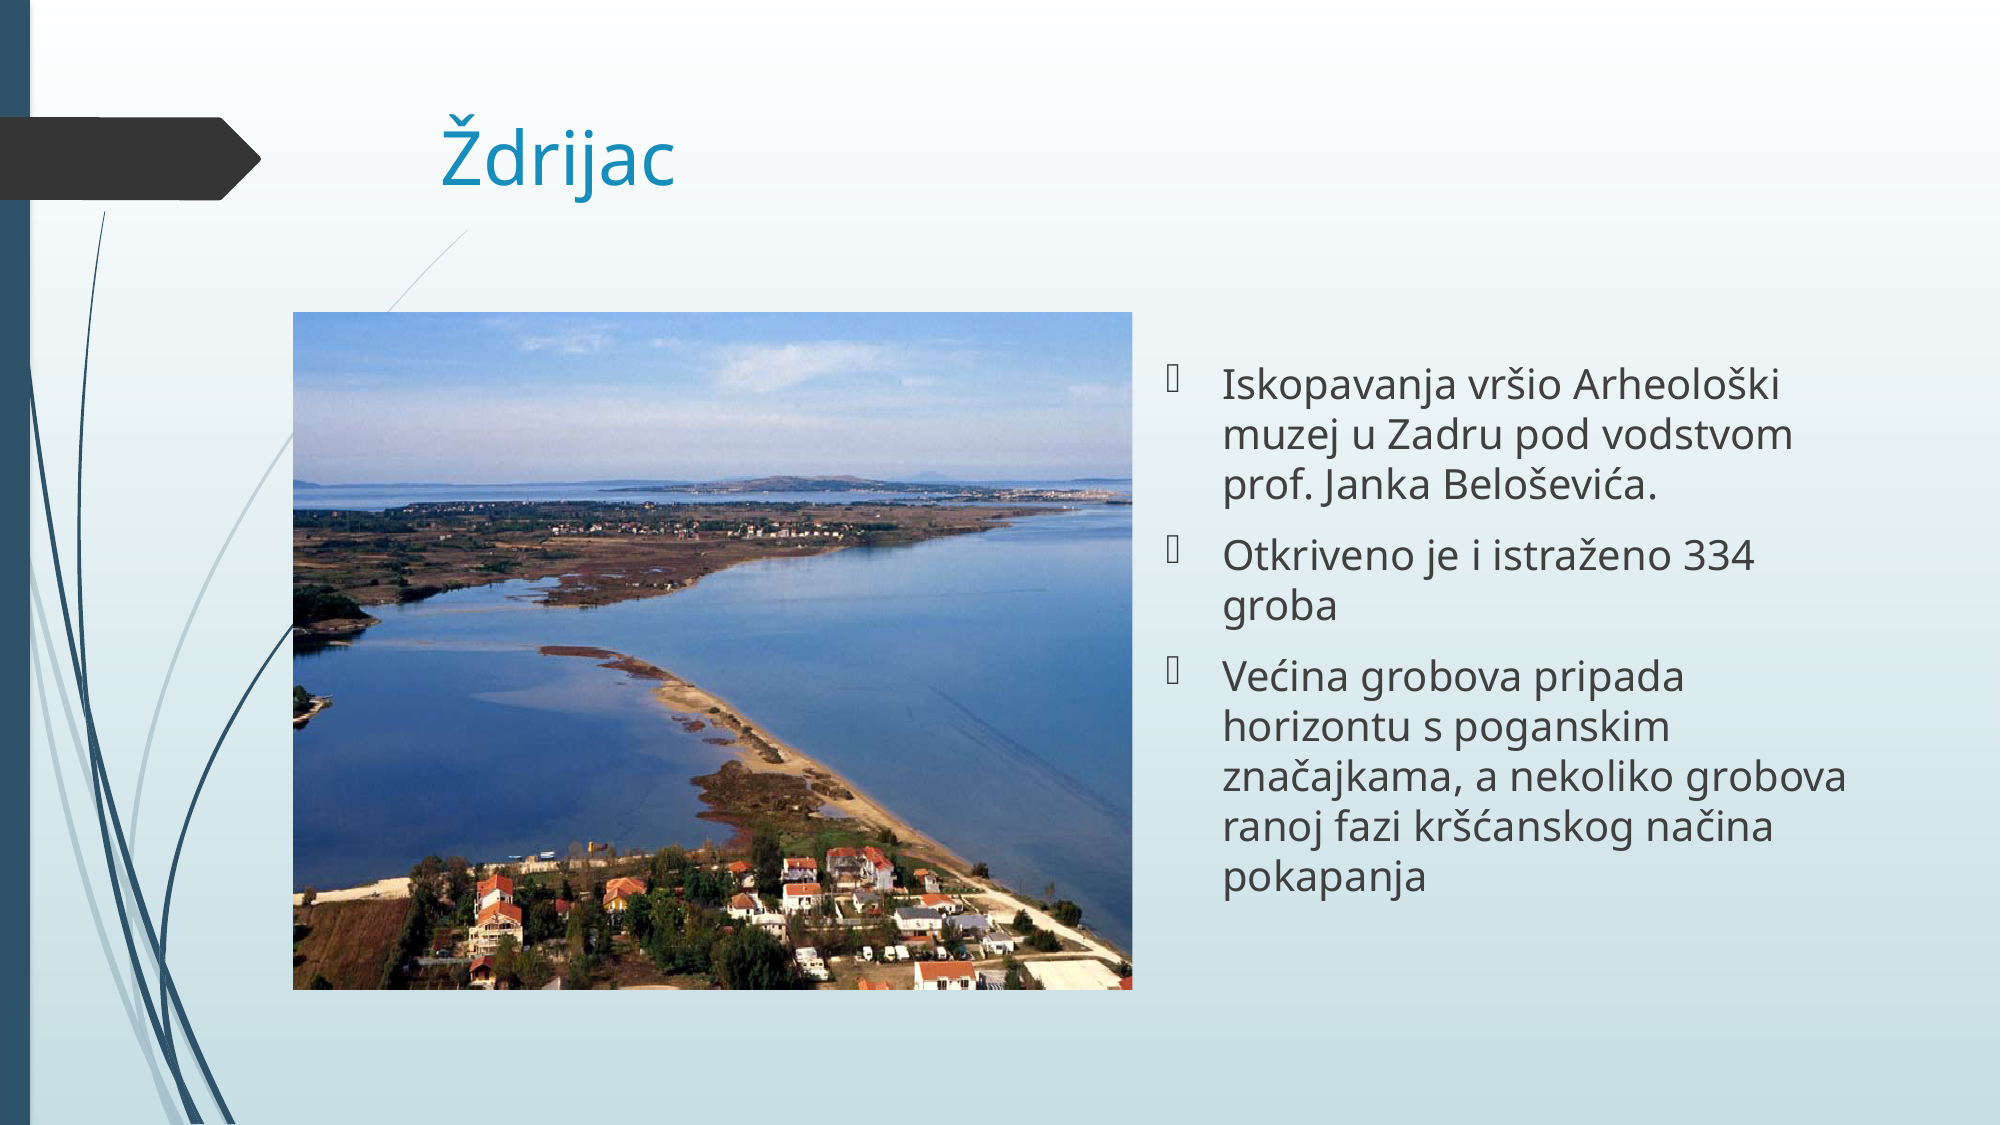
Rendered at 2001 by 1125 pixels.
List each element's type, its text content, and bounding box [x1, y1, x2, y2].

title Ždrijac [425, 102, 1888, 313]
list Iskopavanja vršio Arheološki muzej u Zadru pod vodstvom prof. Janka Beloševića. Otkriveno je i istraženo 334 groba Većina grobova pripada horizontu s poganskim značajkama, a nekoliko grobova ranoj fazi kršćanskog načina pokapanja [1150, 350, 1888, 970]
picture [293, 312, 1134, 991]
